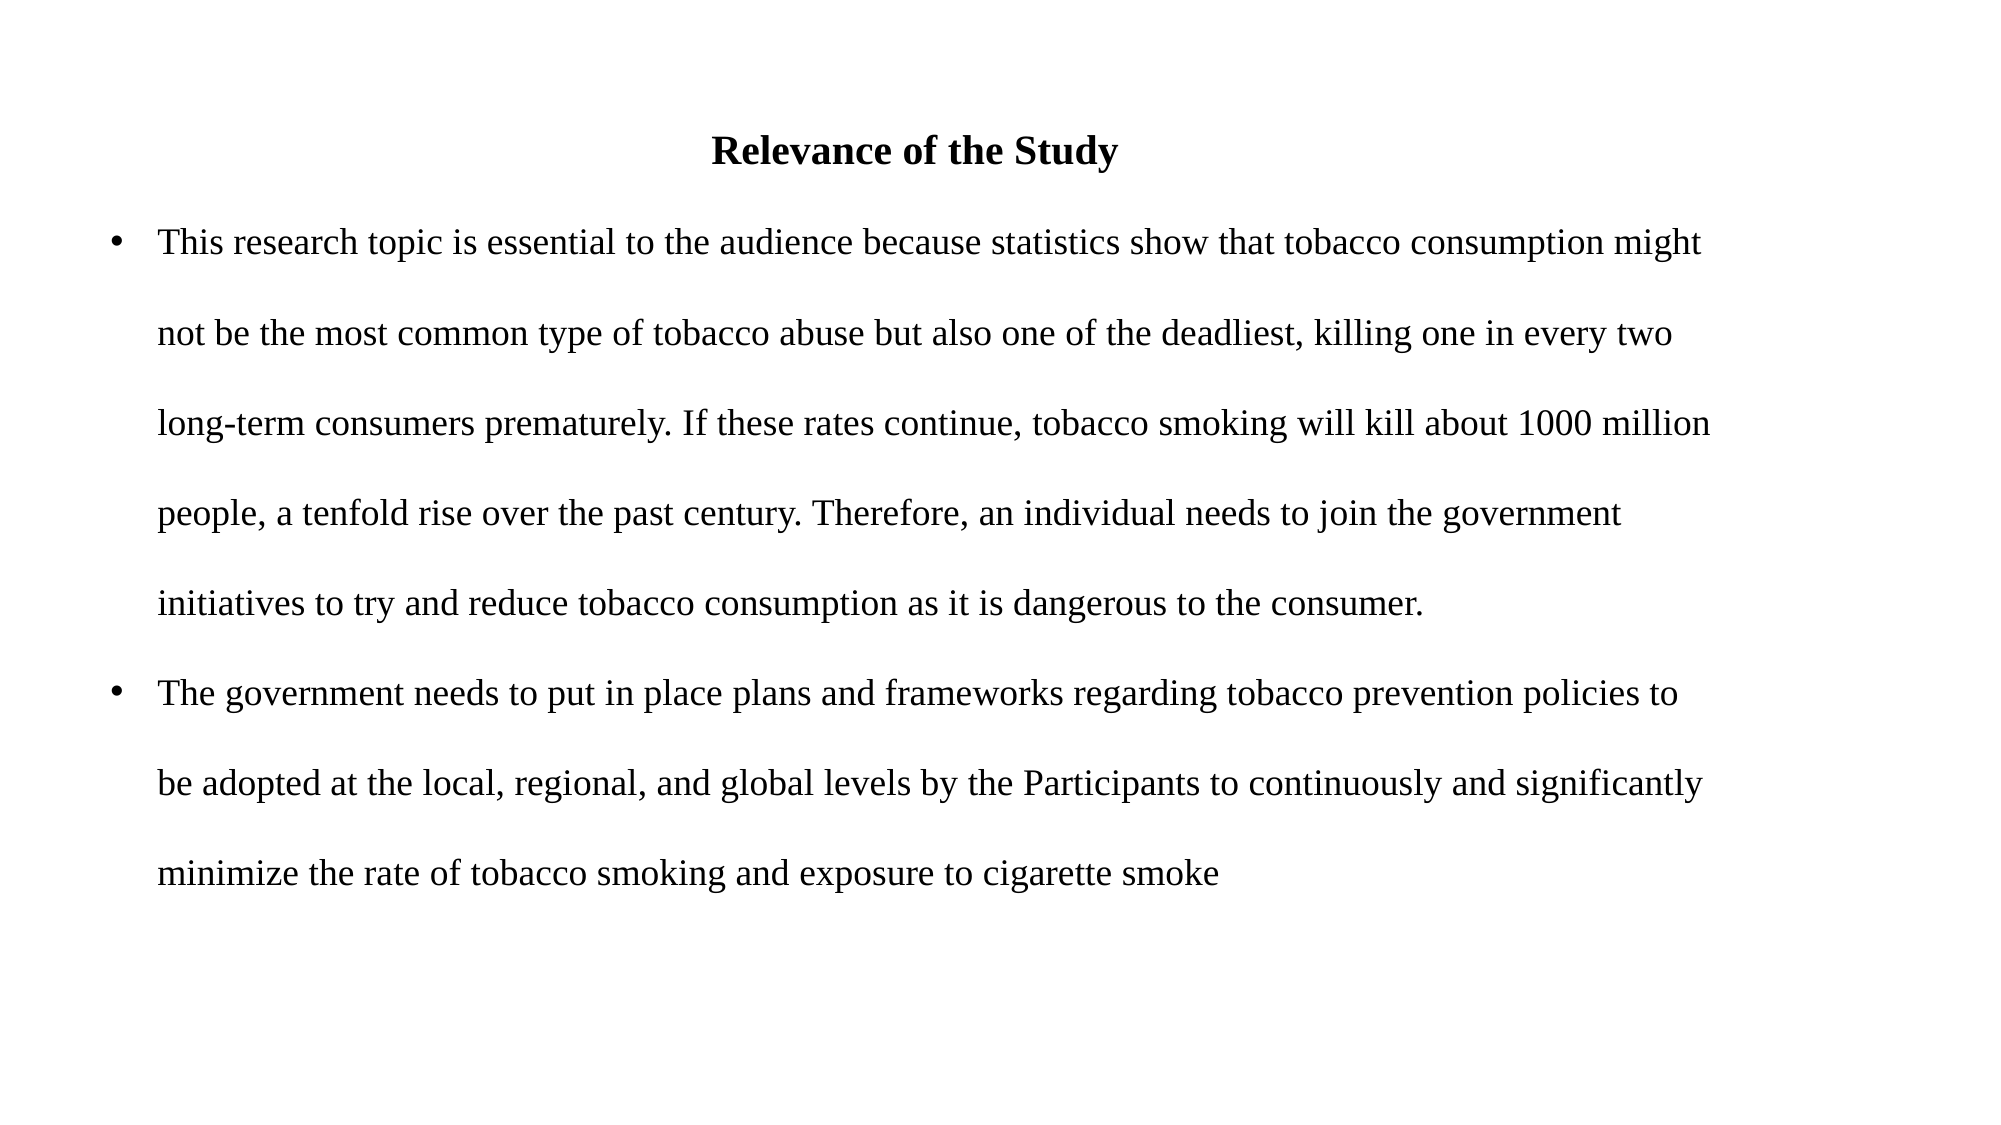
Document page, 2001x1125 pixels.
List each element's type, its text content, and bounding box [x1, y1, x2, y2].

text_box Relevance of the Study This research topic is essential to the audience because statistics show that tobacco consumption might not be the most common type of tobacco abuse but also one of the deadliest, killing one in every two long-term consumers prematurely. If these rates continue, tobacco smoking will kill about 1000 million people, a tenfold rise over the past century. Therefore, an individual needs to join the government initiatives to try and reduce tobacco consumption as it is dangerous to the consumer. The government needs to put in place plans and frameworks regarding tobacco prevention policies to be adopted at the local, regional, and global levels by the Participants to continuously and significantly minimize the rate of tobacco smoking and exposure to cigarette smoke [95, 65, 1735, 900]
